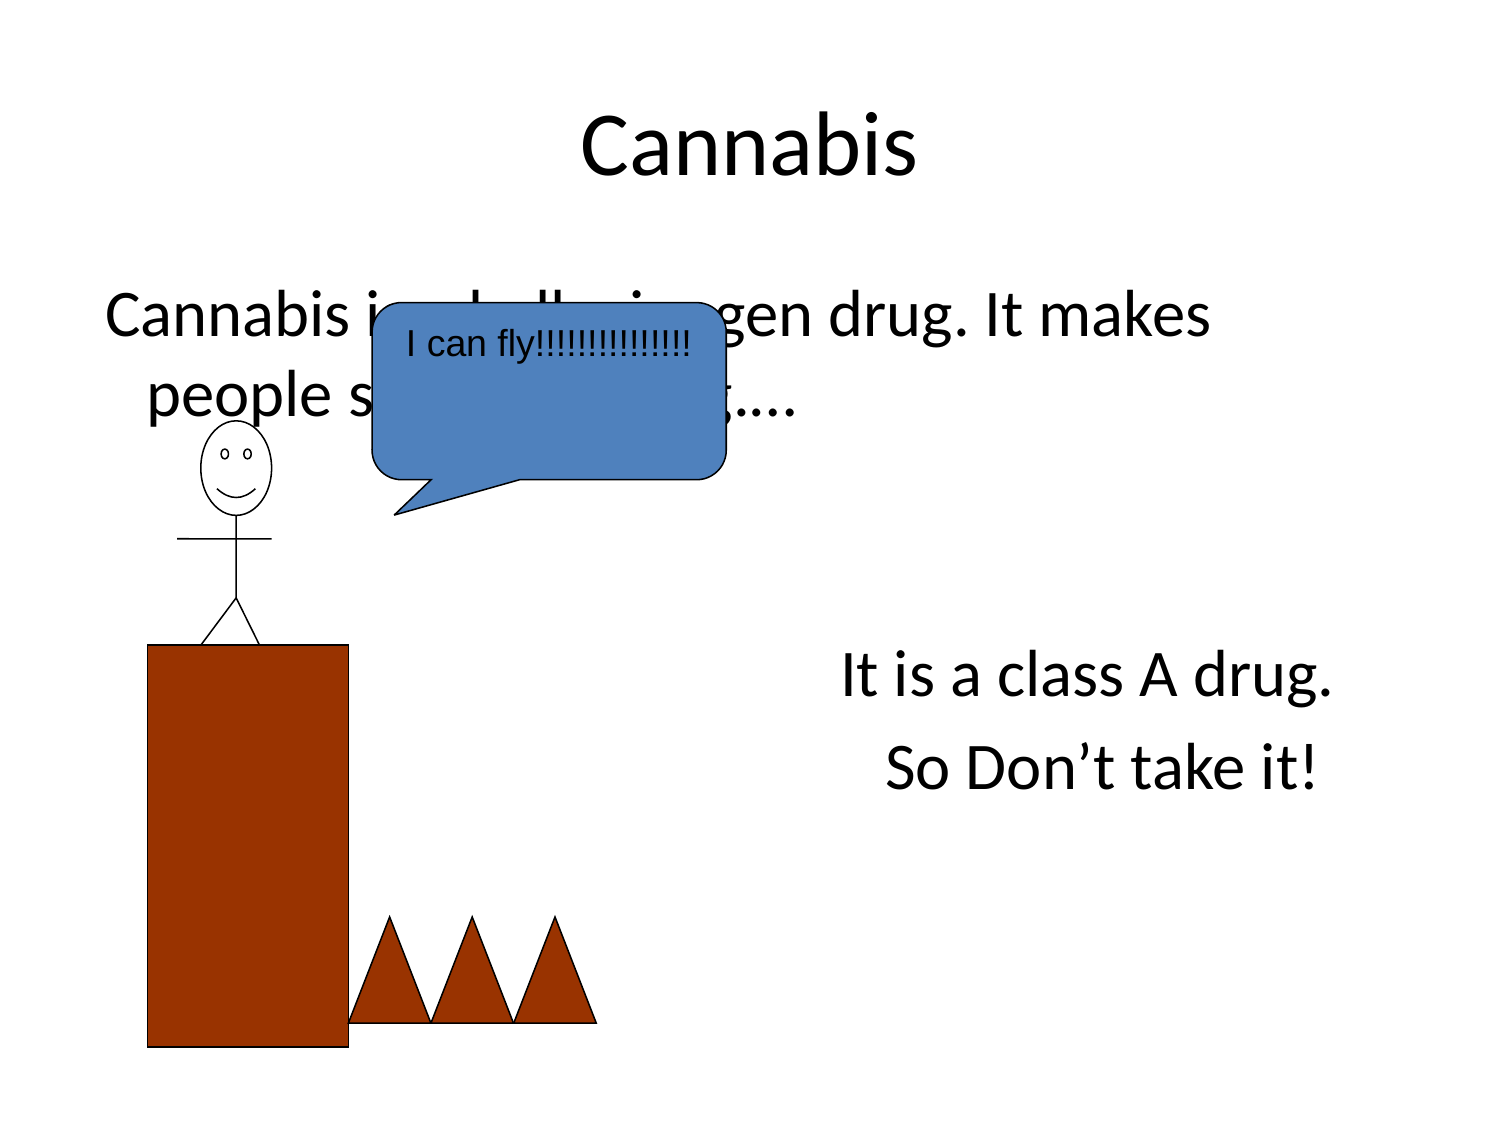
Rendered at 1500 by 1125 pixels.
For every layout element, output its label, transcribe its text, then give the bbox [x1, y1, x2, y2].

text_box I can fly!!!!!!!!!!!!!!! [372, 302, 727, 516]
list Cannabis is a hallucinogen drug. It makes people see things. E.g.… It is a class A drug. So Don’t take it! [74, 262, 1426, 1006]
text_box [513, 916, 597, 1024]
text_box [353, 916, 431, 1024]
text_box [430, 916, 514, 1024]
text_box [147, 420, 349, 1048]
title Cannabis [74, 44, 1426, 233]
